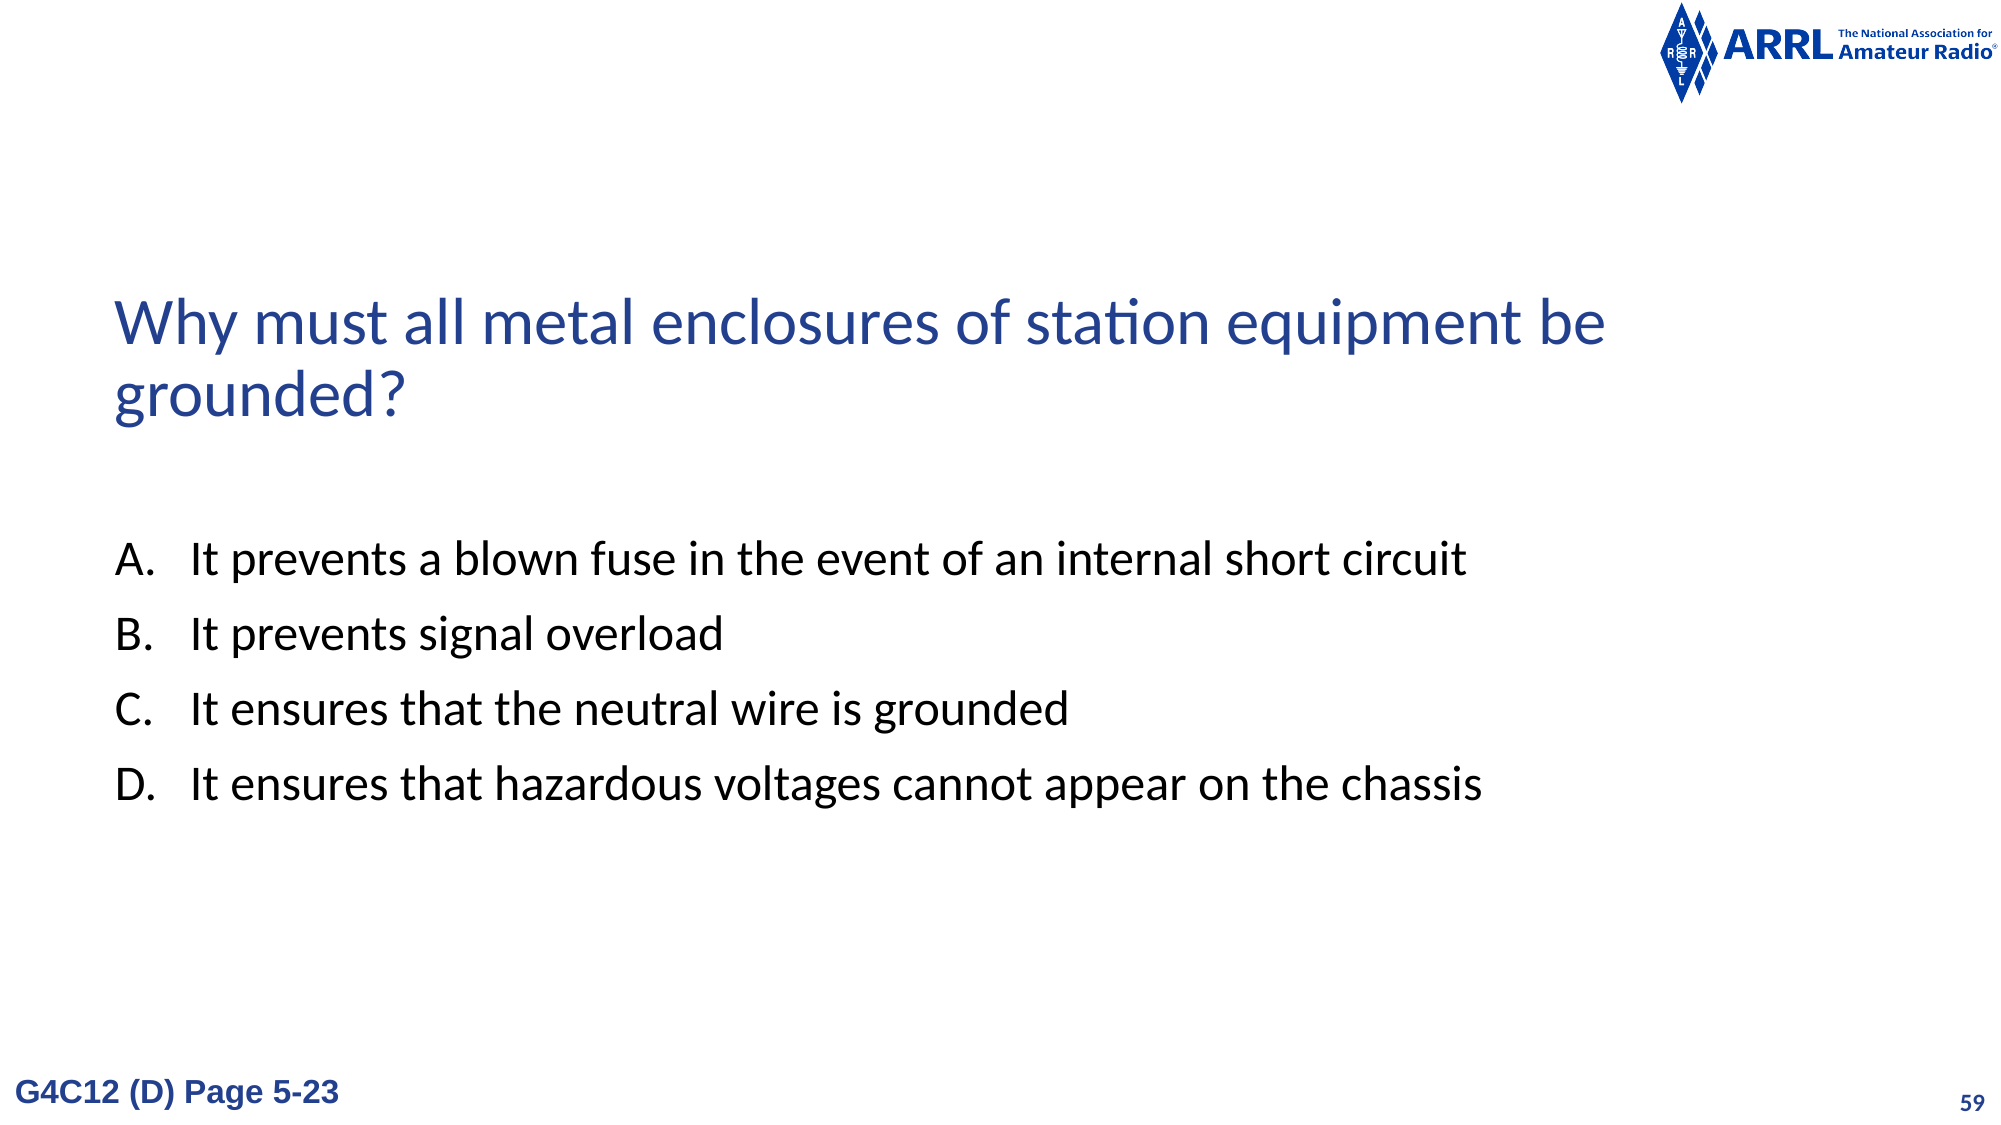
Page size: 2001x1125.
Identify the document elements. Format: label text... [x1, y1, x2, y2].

text_box 59 [1899, 1079, 2000, 1125]
text_box G4C12 (D) Page 5-23 [0, 1062, 1313, 1118]
list It prevents a blown fuse in the event of an internal short circuit It prevents signal overload It ensures that the neutral wire is grounded It ensures that hazardous voltages cannot appear on the chassis [99, 525, 1900, 1005]
picture [1658, 0, 1999, 106]
title Why must all metal enclosures of station equipment be grounded? [99, 249, 1900, 468]
